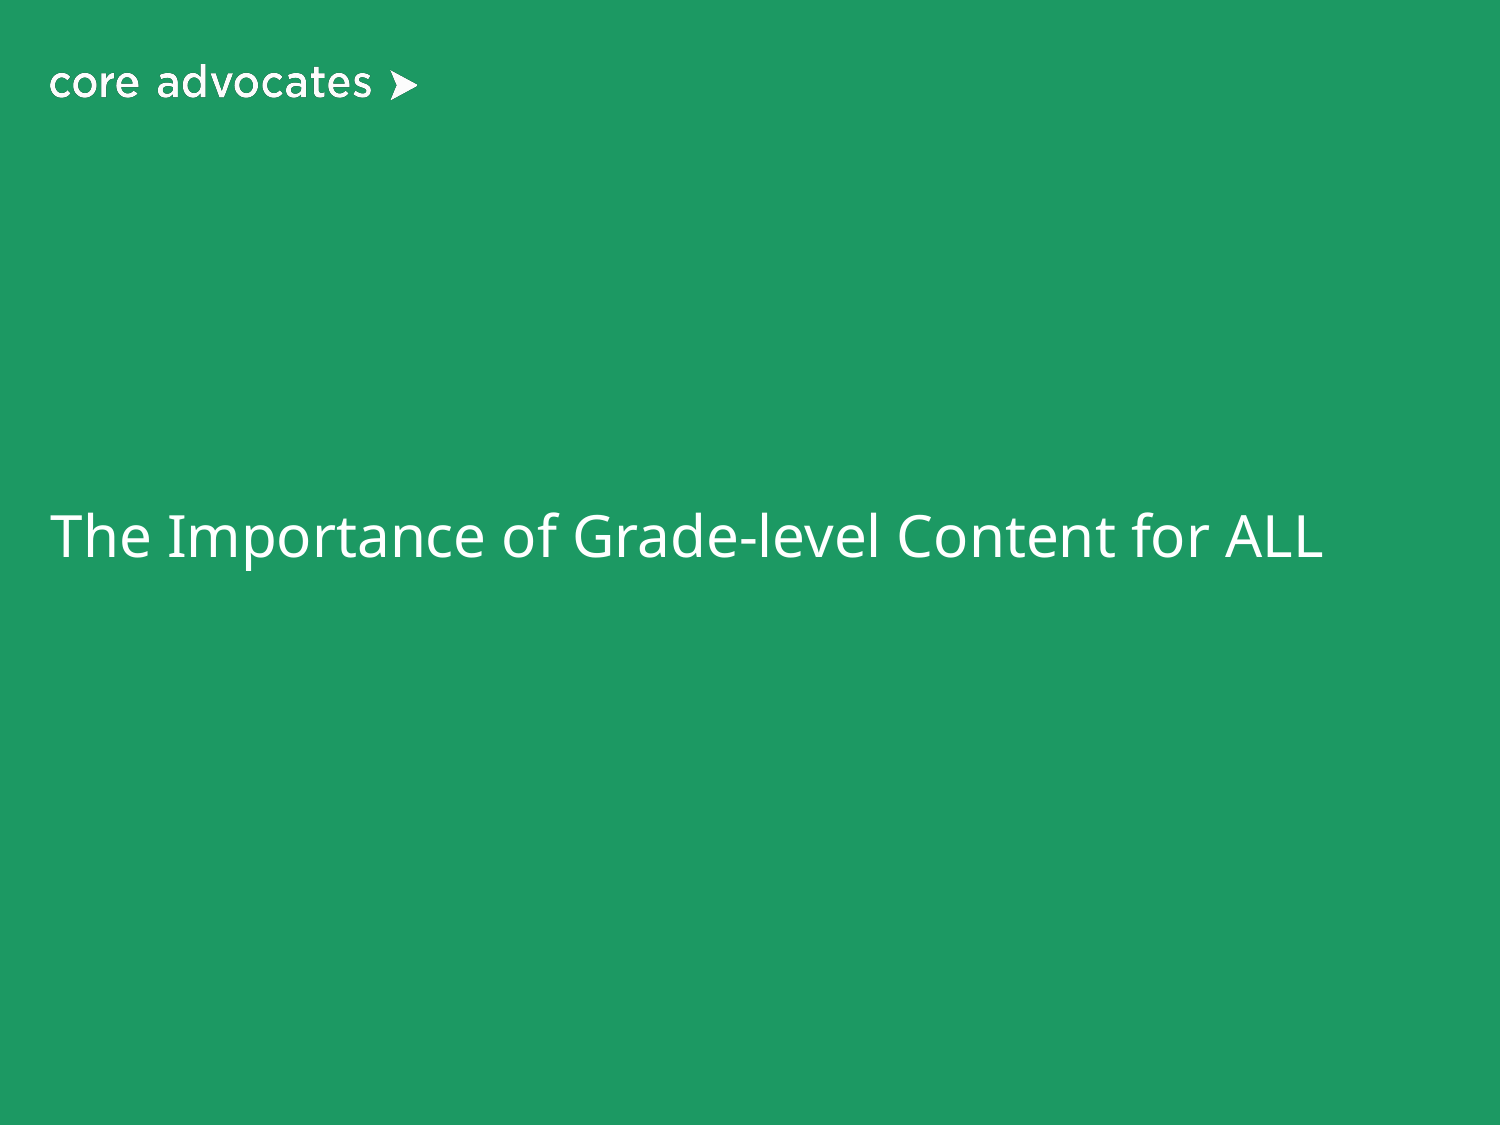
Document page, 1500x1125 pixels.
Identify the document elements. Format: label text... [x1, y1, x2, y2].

title The Importance of Grade-level Content for ALL [35, 396, 1450, 672]
text_box [0, 0, 493, 493]
